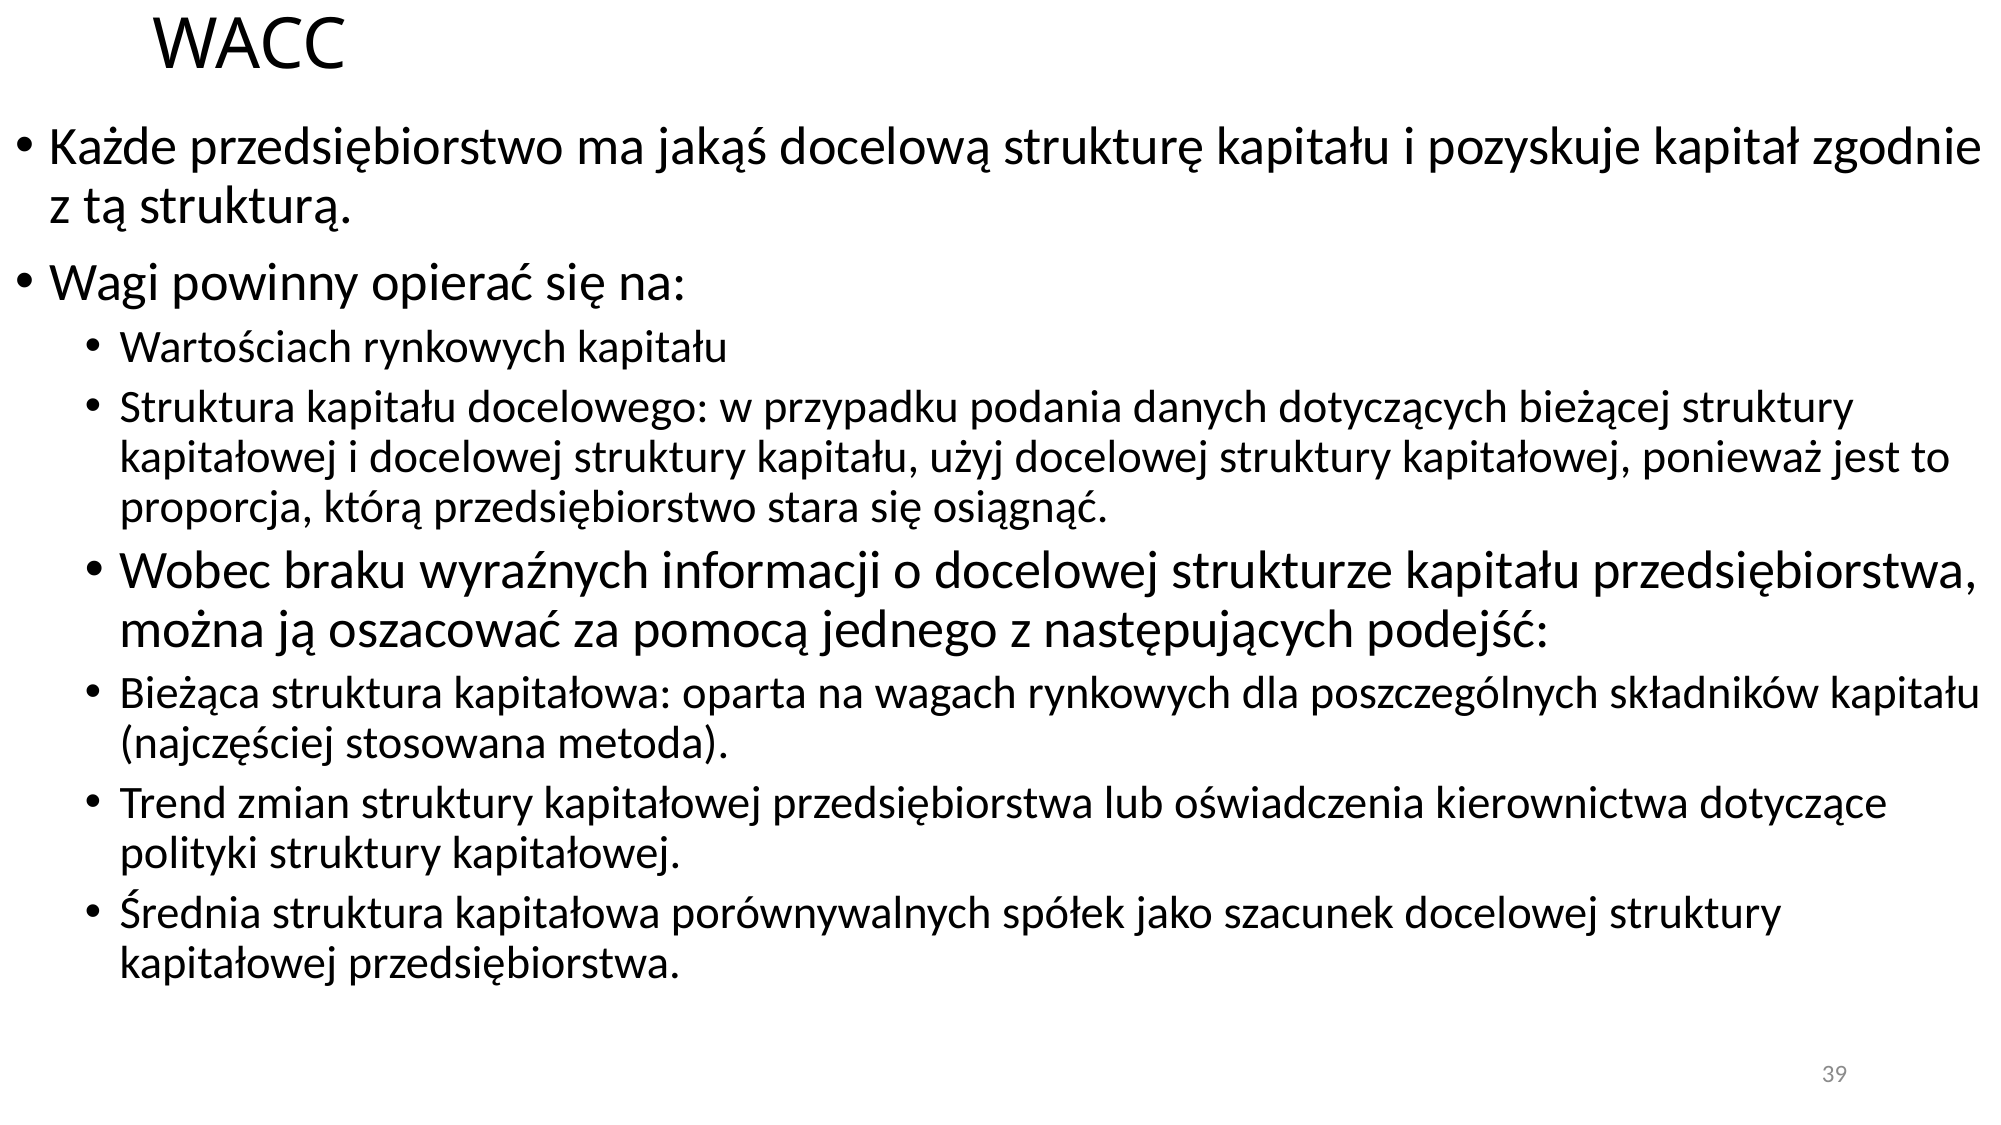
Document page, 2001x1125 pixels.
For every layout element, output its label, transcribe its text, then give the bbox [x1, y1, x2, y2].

slide_number 39 [1412, 1042, 1863, 1103]
list Każde przedsiębiorstwo ma jakąś docelową strukturę kapitału i pozyskuje kapitał zgodnie z tą strukturą. Wagi powinny opierać się na: Wartościach rynkowych kapitału Struktura kapitału docelowego: w przypadku podania danych dotyczących bieżącej struktury kapitałowej i docelowej struktury kapitału, użyj docelowej struktury kapitałowej, ponieważ jest to proporcja, którą przedsiębiorstwo stara się osiągnąć. Wobec braku wyraźnych informacji o docelowej strukturze kapitału przedsiębiorstwa, można ją oszacować za pomocą jednego z następujących podejść: Bieżąca struktura kapitałowa: oparta na wagach rynkowych dla poszczególnych składników kapitału (najczęściej stosowana metoda). Trend zmian struktury kapitałowej przedsiębiorstwa lub oświadczenia kierownictwa dotyczące polityki struktury kapitałowej. Średnia struktura kapitałowa porównywalnych spółek jako szacunek docelowej struktury kapitałowej przedsiębiorstwa. [0, 110, 2000, 1043]
title WACC [137, 0, 1863, 92]
